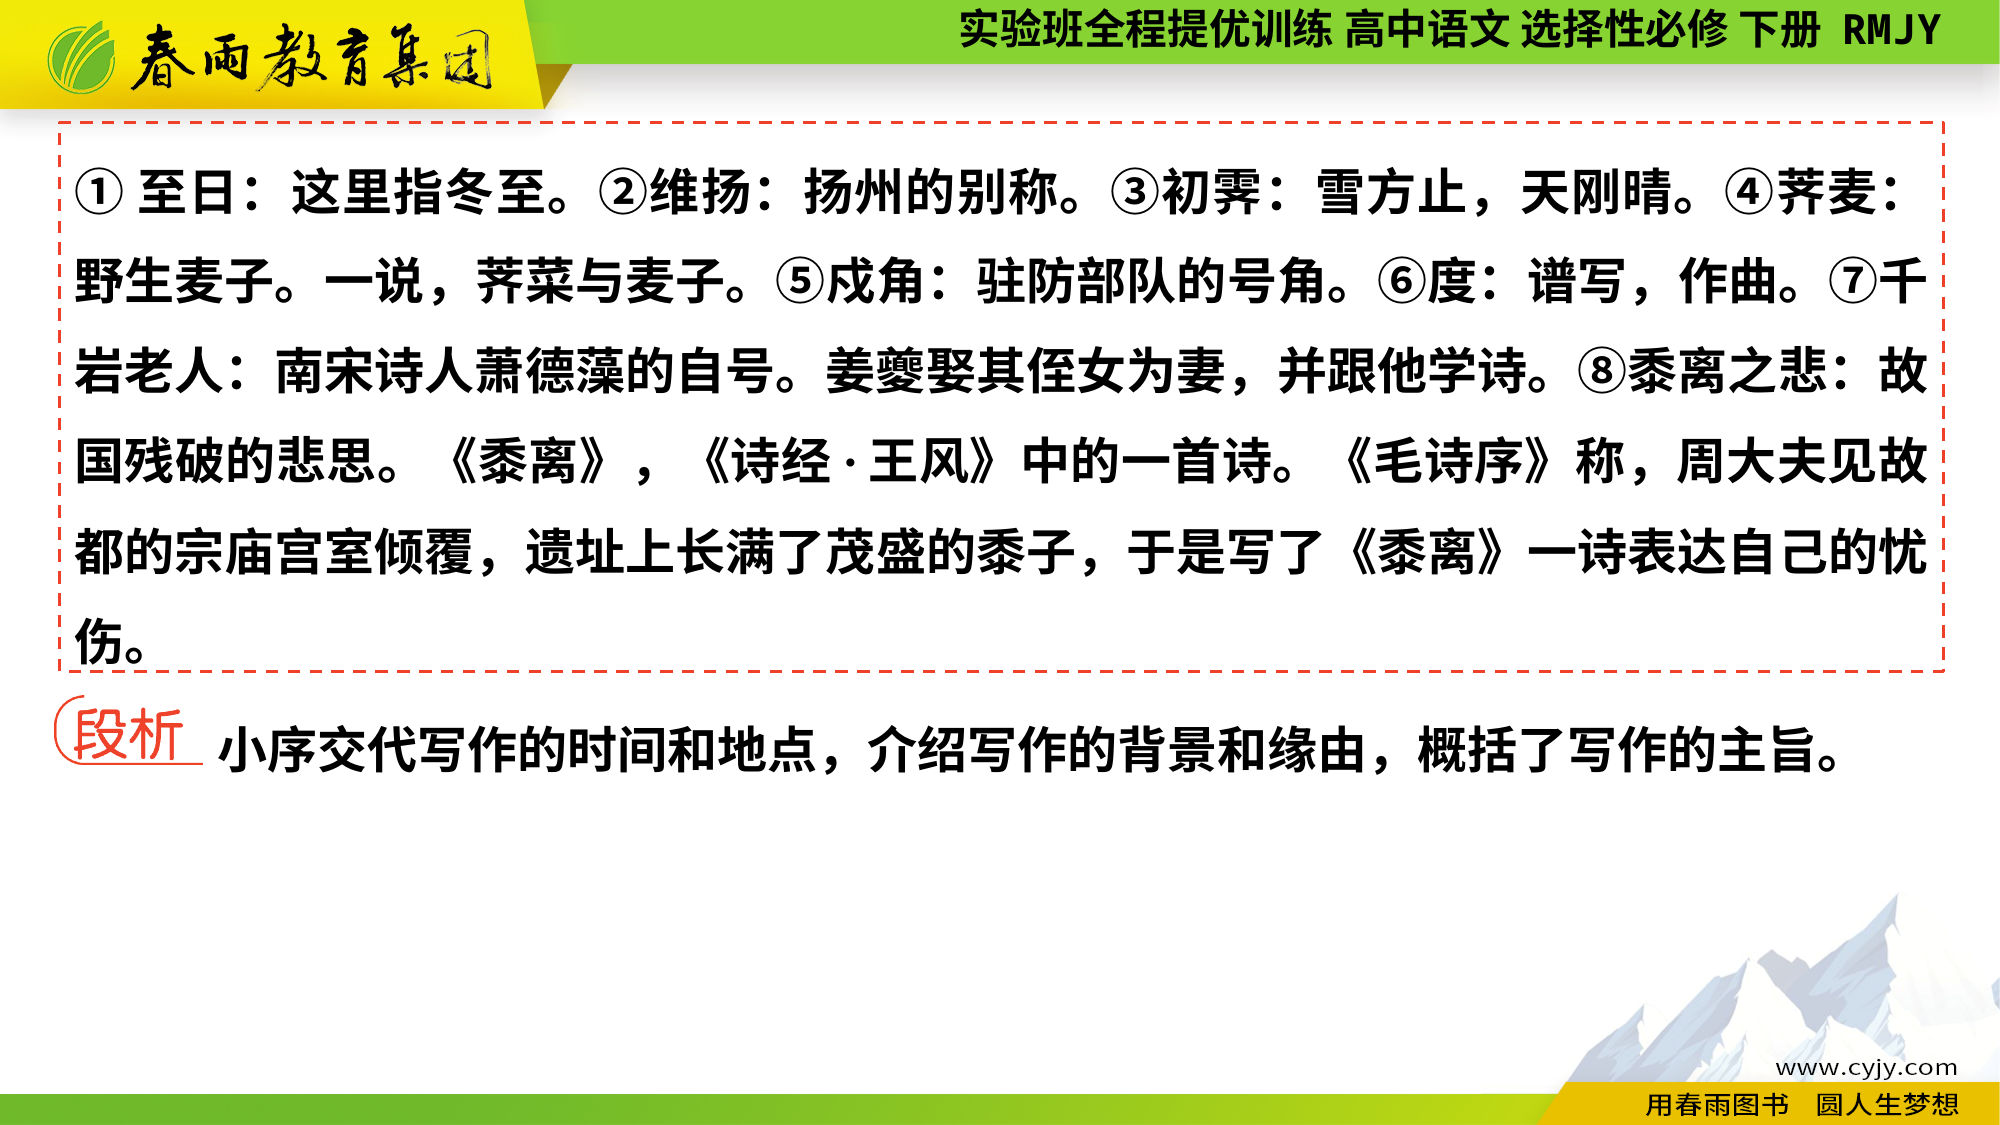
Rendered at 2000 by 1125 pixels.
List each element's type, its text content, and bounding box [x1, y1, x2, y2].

list ①至日：这里指冬至。②维扬：扬州的别称。③初霁：雪方止，天刚晴。④荠麦：野生麦子。一说，荠菜与麦子。⑤戍角：驻防部队的号角。⑥度：谱写，作曲。⑦千岩老人：南宋诗人萧德藻的自号。姜夔娶其侄女为妻，并跟他学诗。⑧黍离之悲：故国残破的悲思。《黍离》，《诗经·王风》中的一首诗。《毛诗序》称，周大夫见故都的宗庙宫室倾覆，遗址上长满了茂盛的黍子，于是写了《黍离》一诗表达自己的忧伤。 [59, 122, 1944, 672]
picture [0, 0, 2000, 1125]
text_box 小序交代写作的时间和地点，介绍写作的背景和缘由，概括了写作的主旨。 [202, 680, 1944, 786]
